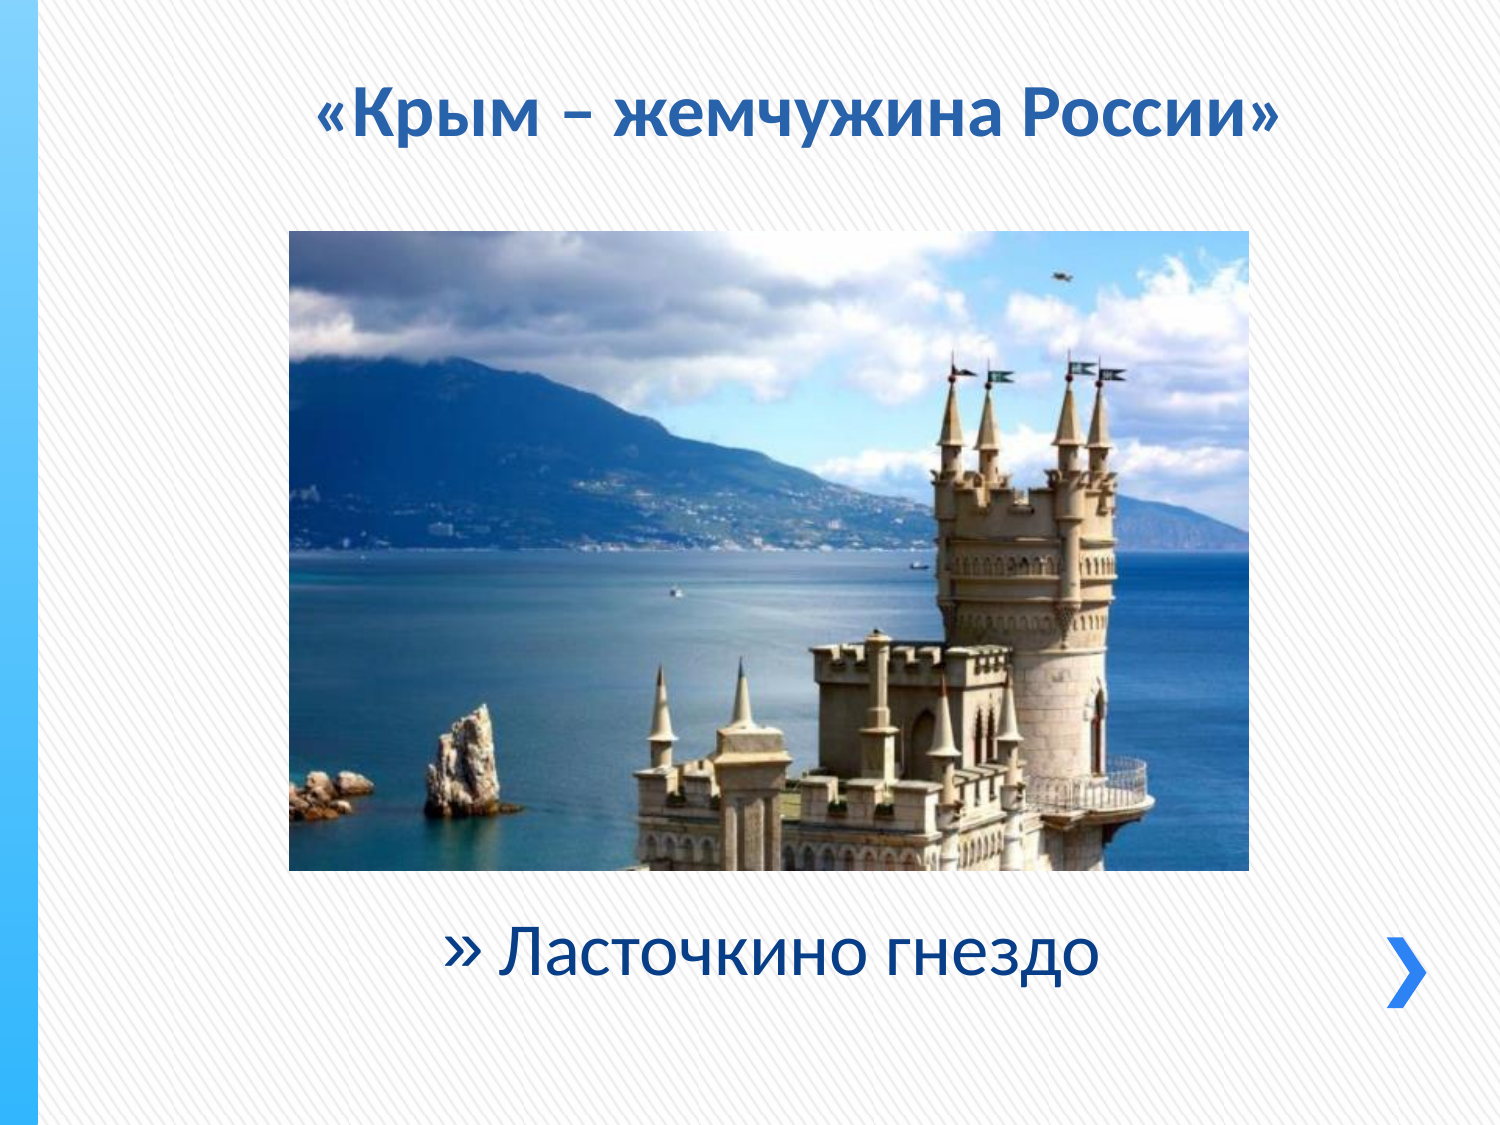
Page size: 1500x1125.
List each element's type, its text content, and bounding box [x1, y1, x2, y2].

list Ласточкино гнездо [159, 893, 1385, 1125]
title «Крым – жемчужина России» [206, 0, 1394, 160]
picture [37, 0, 1500, 1125]
